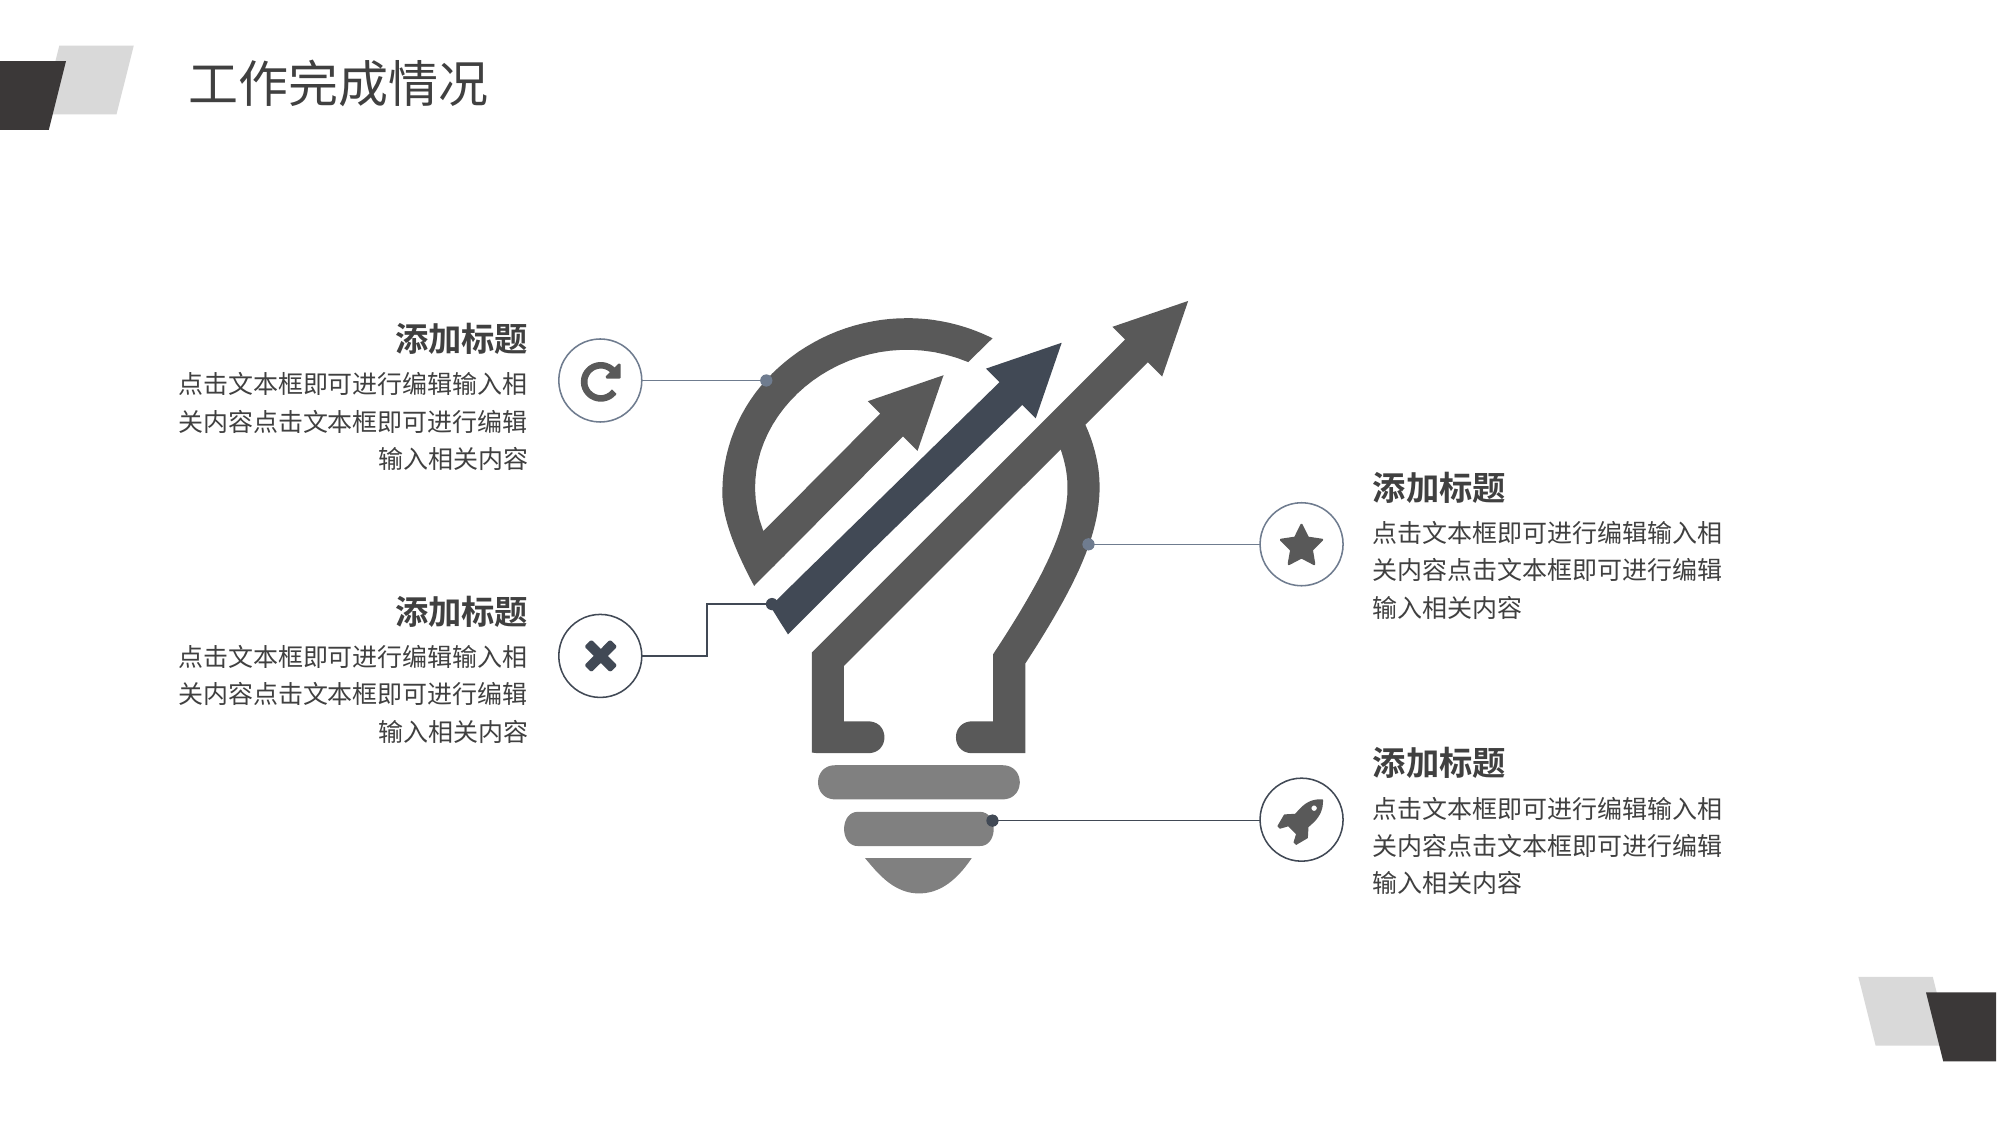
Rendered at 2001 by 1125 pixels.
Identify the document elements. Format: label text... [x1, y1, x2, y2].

text_box 点击文本框即可进行编辑输入相关内容点击文本框即可进行编辑输入相关内容 [157, 626, 543, 754]
text_box [558, 614, 642, 698]
text_box [1260, 778, 1344, 862]
text_box [818, 765, 1020, 800]
text_box 工作完成情况 [173, 45, 1064, 121]
text_box 点击文本框即可进行编辑输入相关内容点击文本框即可进行编辑输入相关内容 [1358, 778, 1744, 906]
text_box [580, 362, 621, 402]
text_box 添加标题 [321, 573, 543, 639]
text_box [1277, 799, 1324, 845]
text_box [0, 45, 134, 130]
text_box [585, 640, 617, 672]
text_box [844, 811, 994, 847]
text_box 添加标题 [1358, 725, 1580, 790]
text_box [811, 300, 1189, 754]
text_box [1858, 976, 1997, 1062]
text_box 添加标题 [321, 301, 543, 366]
text_box 点击文本框即可进行编辑输入相关内容点击文本框即可进行编辑输入相关内容 [1358, 502, 1744, 630]
text_box 添加标题 [1358, 449, 1580, 515]
text_box 点击文本框即可进行编辑输入相关内容点击文本框即可进行编辑输入相关内容 [157, 354, 543, 482]
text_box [641, 604, 772, 656]
text_box [1280, 523, 1324, 566]
text_box [773, 342, 1062, 635]
text_box [865, 858, 972, 894]
text_box [722, 318, 993, 586]
text_box [558, 338, 642, 423]
text_box [1260, 502, 1344, 586]
